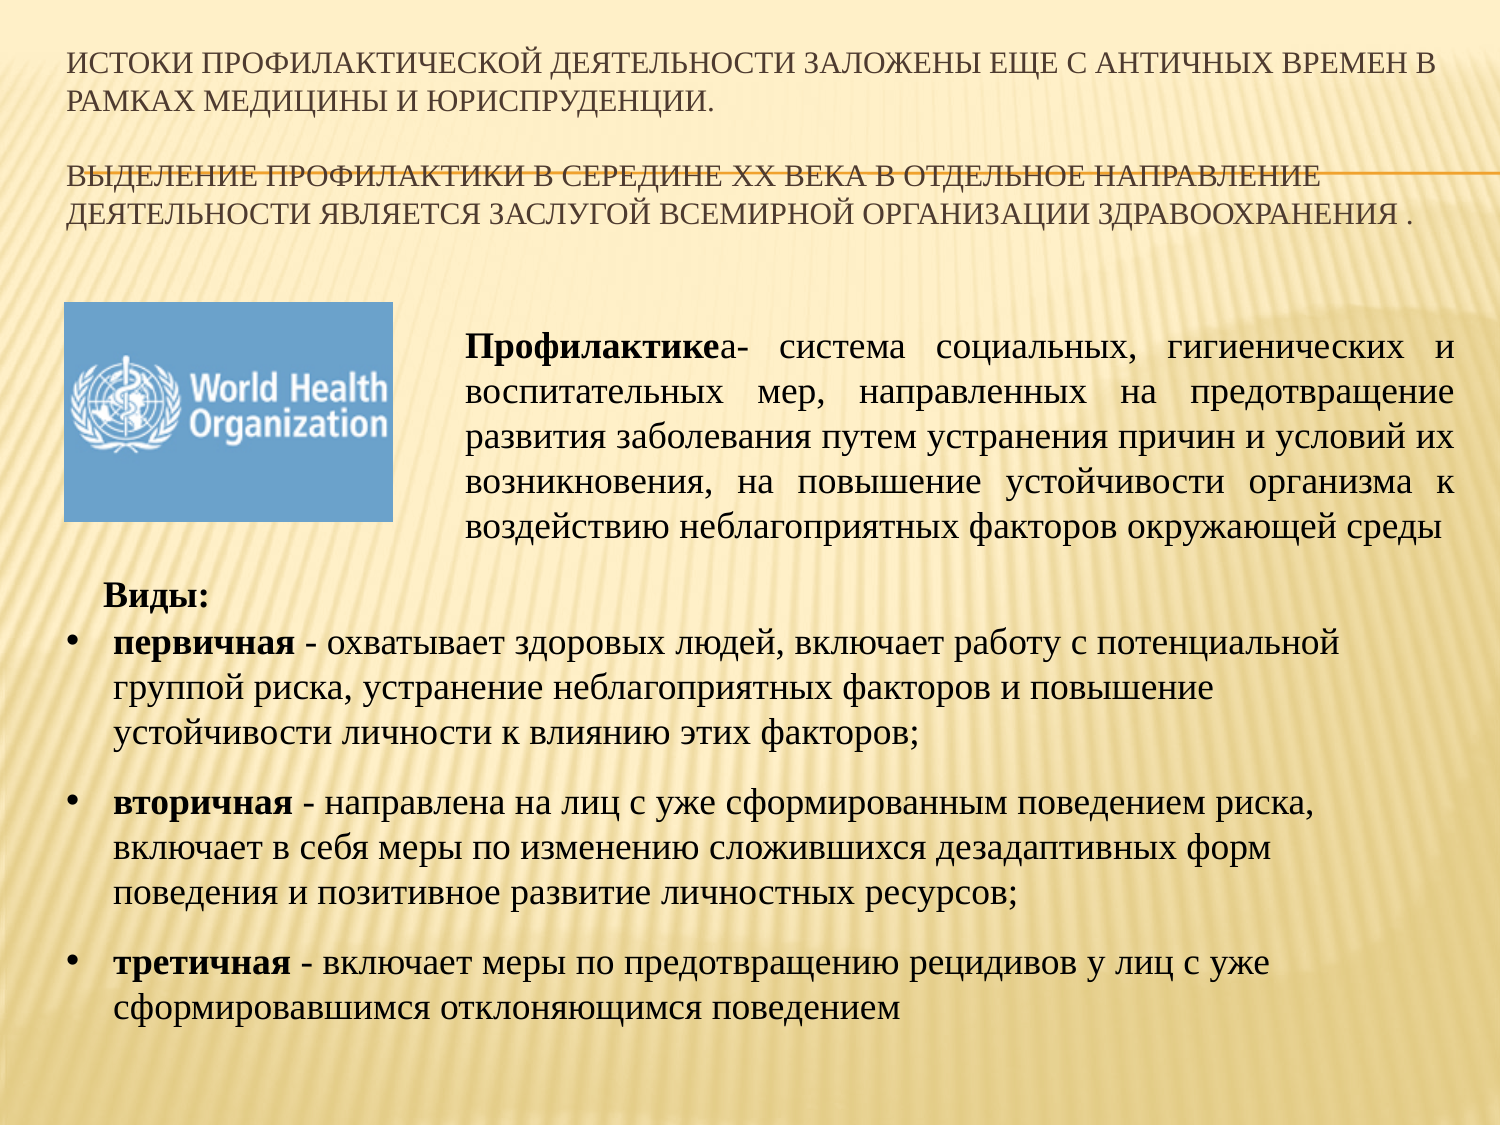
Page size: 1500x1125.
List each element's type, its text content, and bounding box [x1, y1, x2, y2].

title Истоки профилактической деятельности заложены еще с античных времен в рамках медицины и юриспруденции. Выделение профилактики в середине XX века в отдельное направление деятельности является заслугой Всемирной организации здравоохранения . [51, 19, 1471, 254]
text_box Виды: [88, 562, 812, 623]
picture [64, 302, 394, 522]
text_box Профилактикеа- система социальных, гигиенических и воспитательных мер, направленных на предотвращение развития заболевания путем устранения причин и условий их возникновения, на повышение устойчивости организма к воздействию неблагоприятных факторов окружающей среды [450, 313, 1471, 554]
text_box первичная - охватывает здоровых людей, включает работу с потенциальной группой риска, устранение неблагоприятных факторов и повышение устойчивости личности к влиянию этих факторов; вторичная - направлена на лиц с уже сформированным поведением риска, включает в себя меры по изменению сложившихся дезадаптивных форм поведения и позитивное развитие личностных ресурсов; третичная - включает меры по предотвращению рецидивов у лиц с уже сформировавшимся отклоняющимся поведением [51, 609, 1459, 1035]
